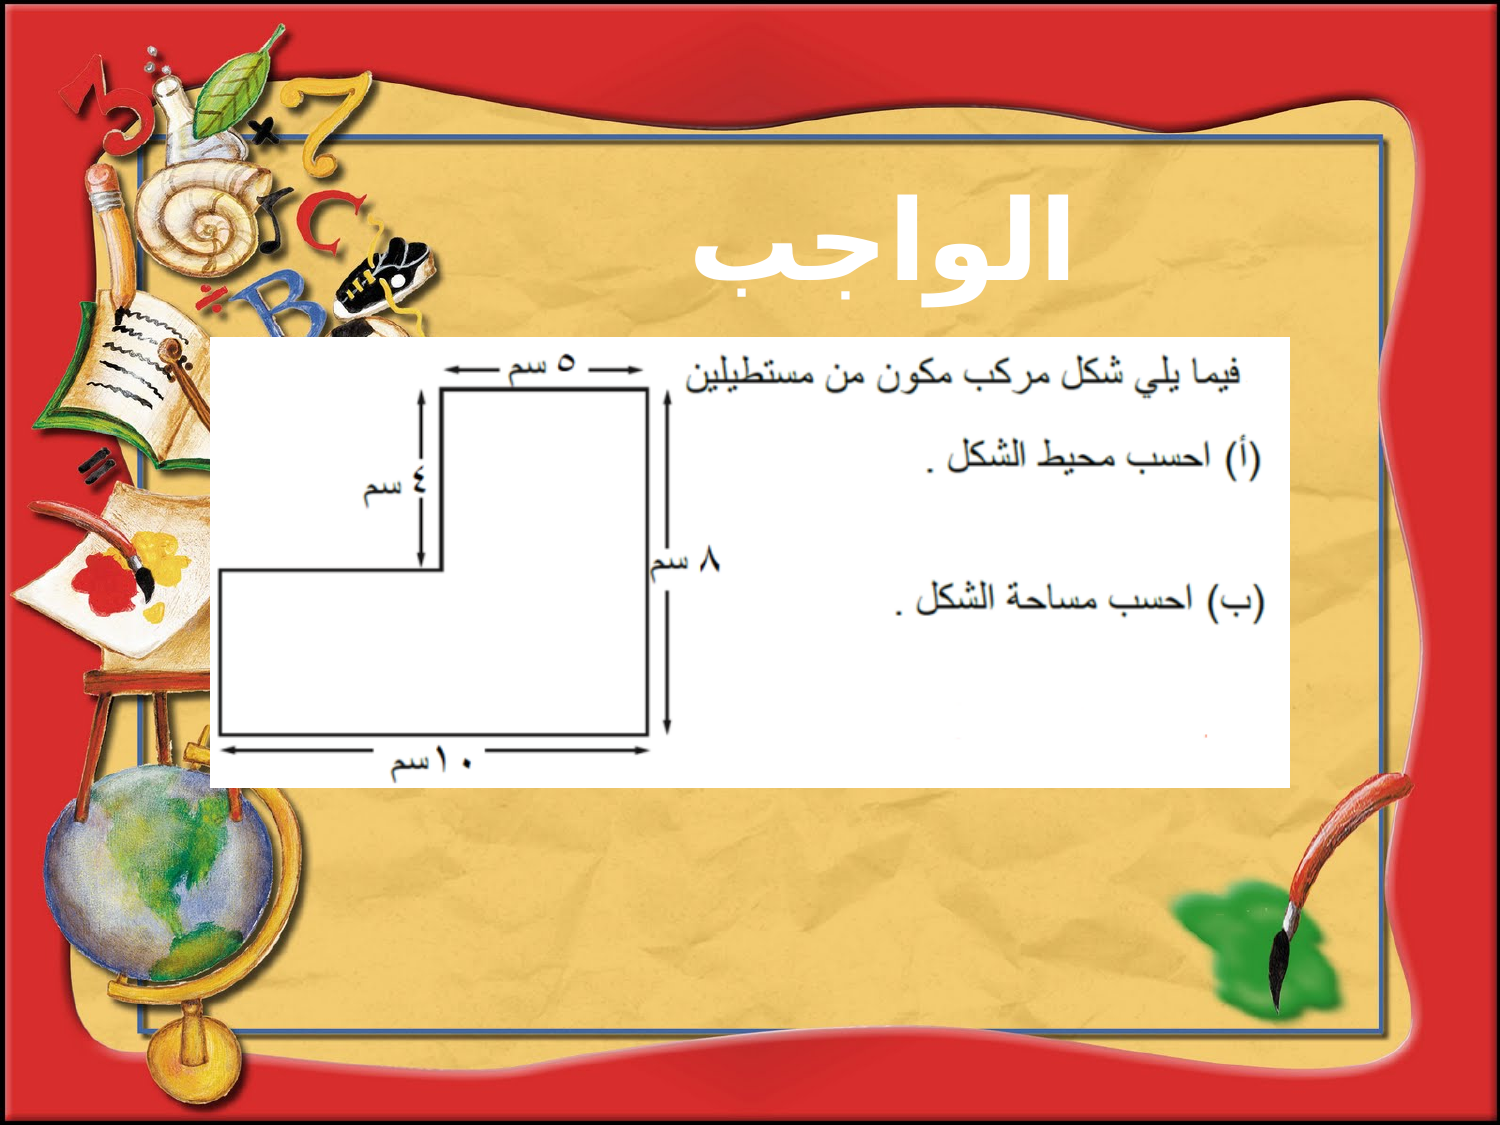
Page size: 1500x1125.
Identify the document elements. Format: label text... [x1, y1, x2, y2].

text_box الواجب [537, 160, 1093, 311]
picture [0, 0, 1500, 1125]
